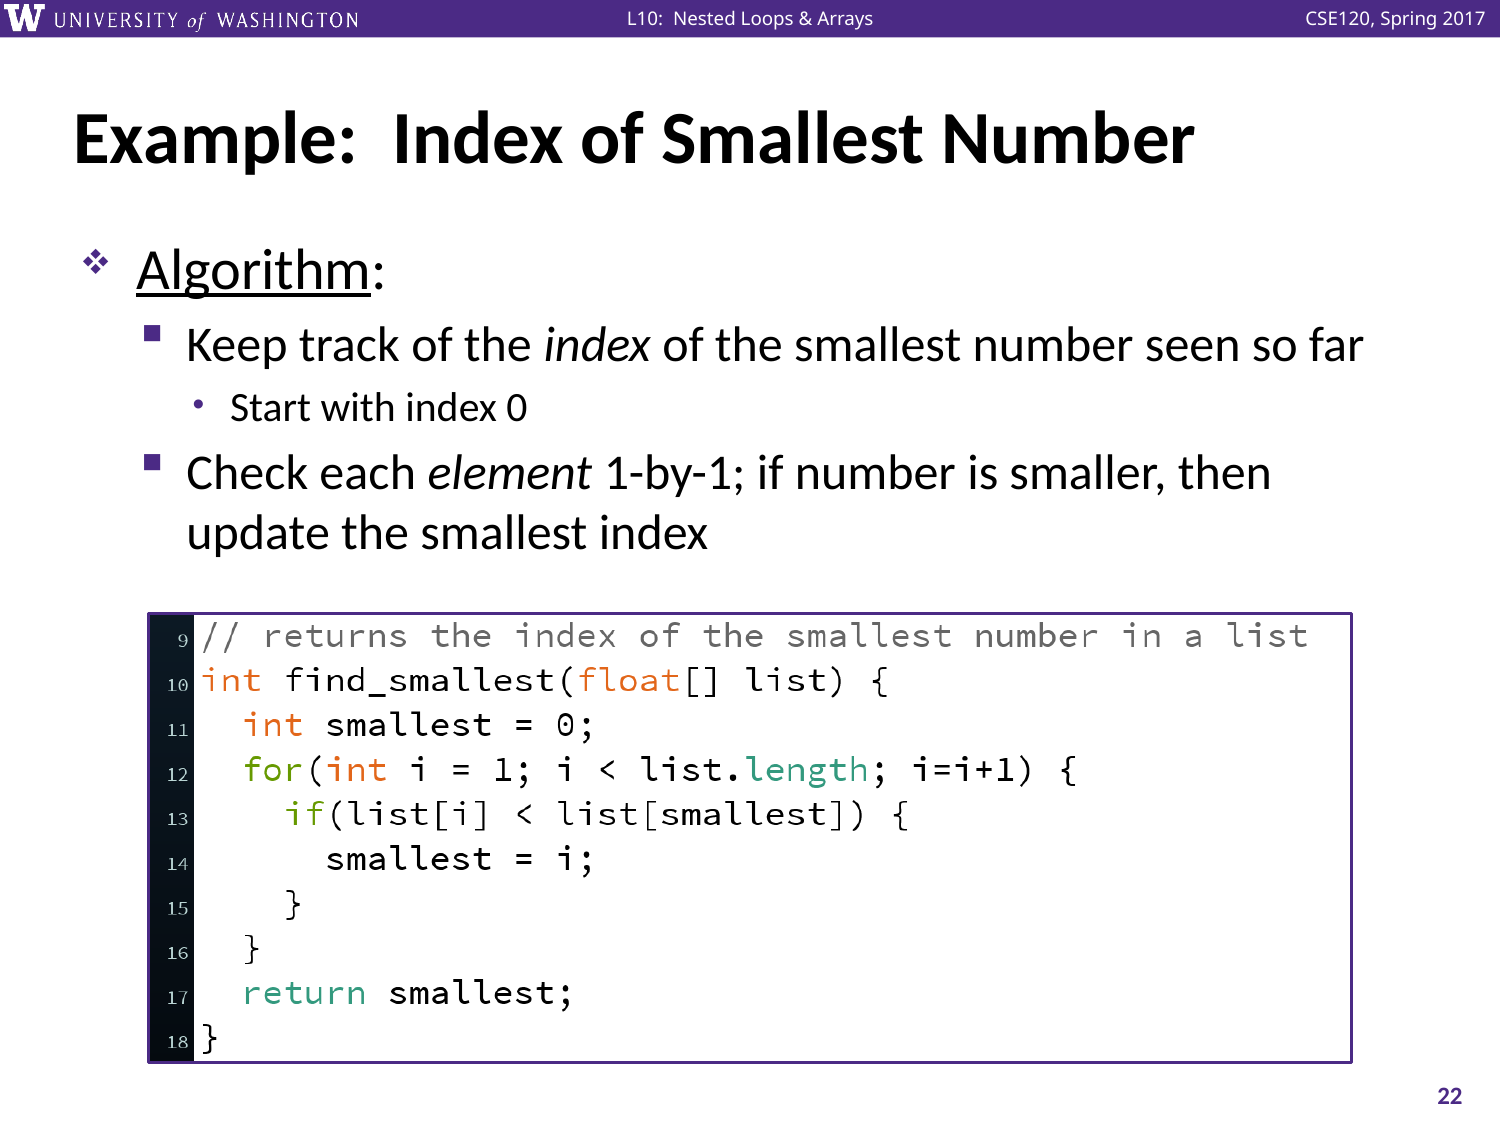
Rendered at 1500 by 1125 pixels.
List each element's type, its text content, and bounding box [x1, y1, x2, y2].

slide_number 22 [1400, 1065, 1500, 1125]
title Example: Index of Smallest Number [58, 71, 1438, 197]
list Algorithm: Keep track of the index of the smallest number seen so far Start with index 0 Check each element 1-by-1; if number is smaller, then update the smallest index [64, 223, 1438, 1040]
picture [4, 4, 358, 32]
picture [149, 614, 1351, 1061]
